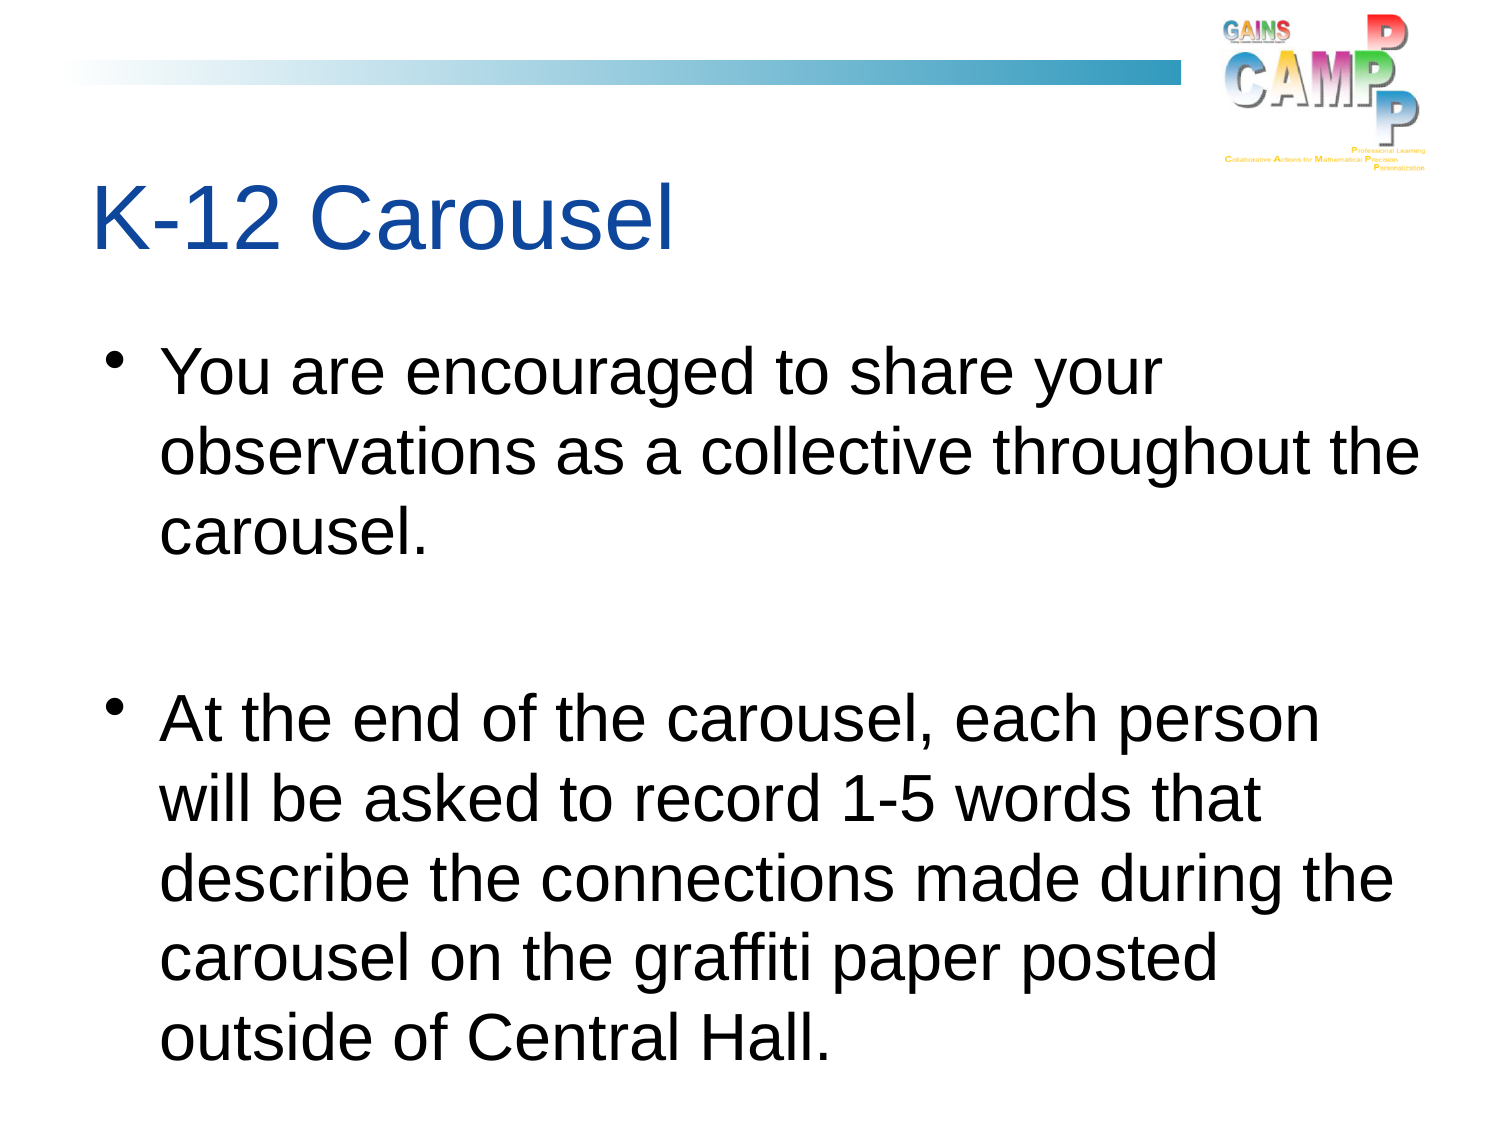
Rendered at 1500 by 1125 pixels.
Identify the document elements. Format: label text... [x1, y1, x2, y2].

list You are encouraged to share your observations as a collective throughout the carousel. At the end of the carousel, each person will be asked to record 1-5 words that describe the connections made during the carousel on the graffiti paper posted outside of Central Hall. [88, 320, 1439, 1059]
title K-12 Carousel [74, 124, 1426, 301]
picture [1204, 0, 1442, 190]
